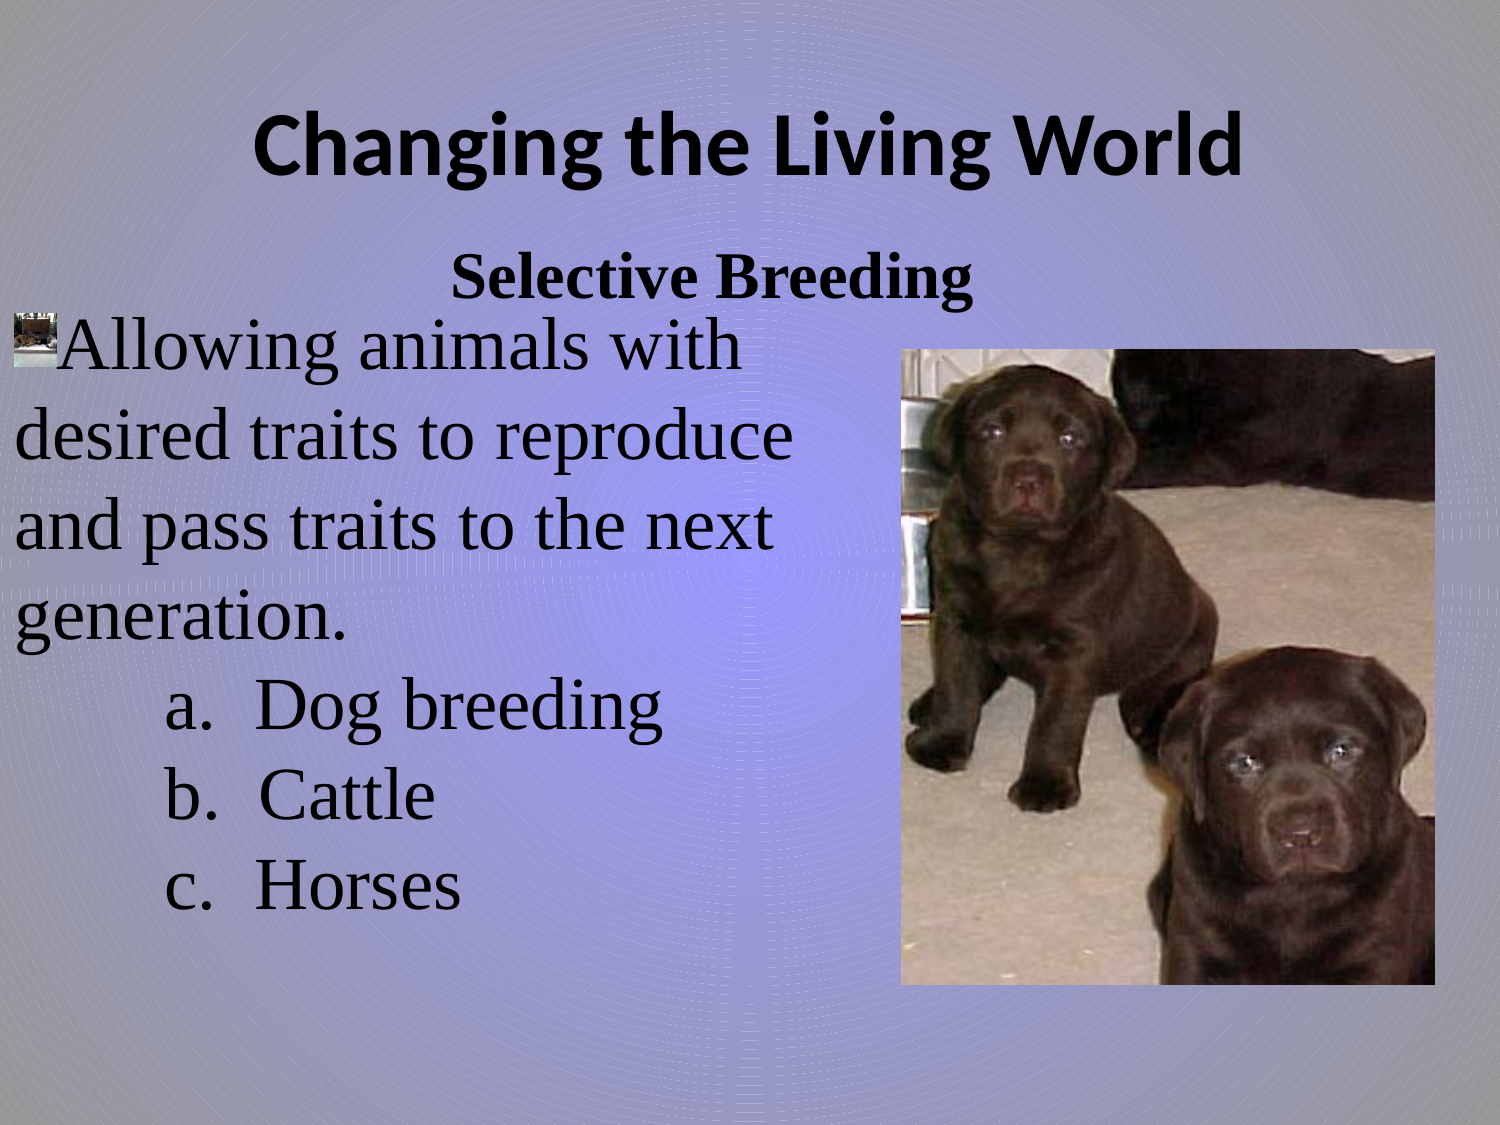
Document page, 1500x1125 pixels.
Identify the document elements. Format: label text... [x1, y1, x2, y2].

picture [14, 313, 68, 367]
text_box Allowing animals with desired traits to reproduce and pass traits to the next generation. a. Dog breeding b. Cattle c. Horses [0, 287, 888, 1038]
text_box Selective Breeding [312, 224, 1113, 320]
title Changing the Living World [75, 45, 1425, 233]
picture [901, 349, 1435, 985]
